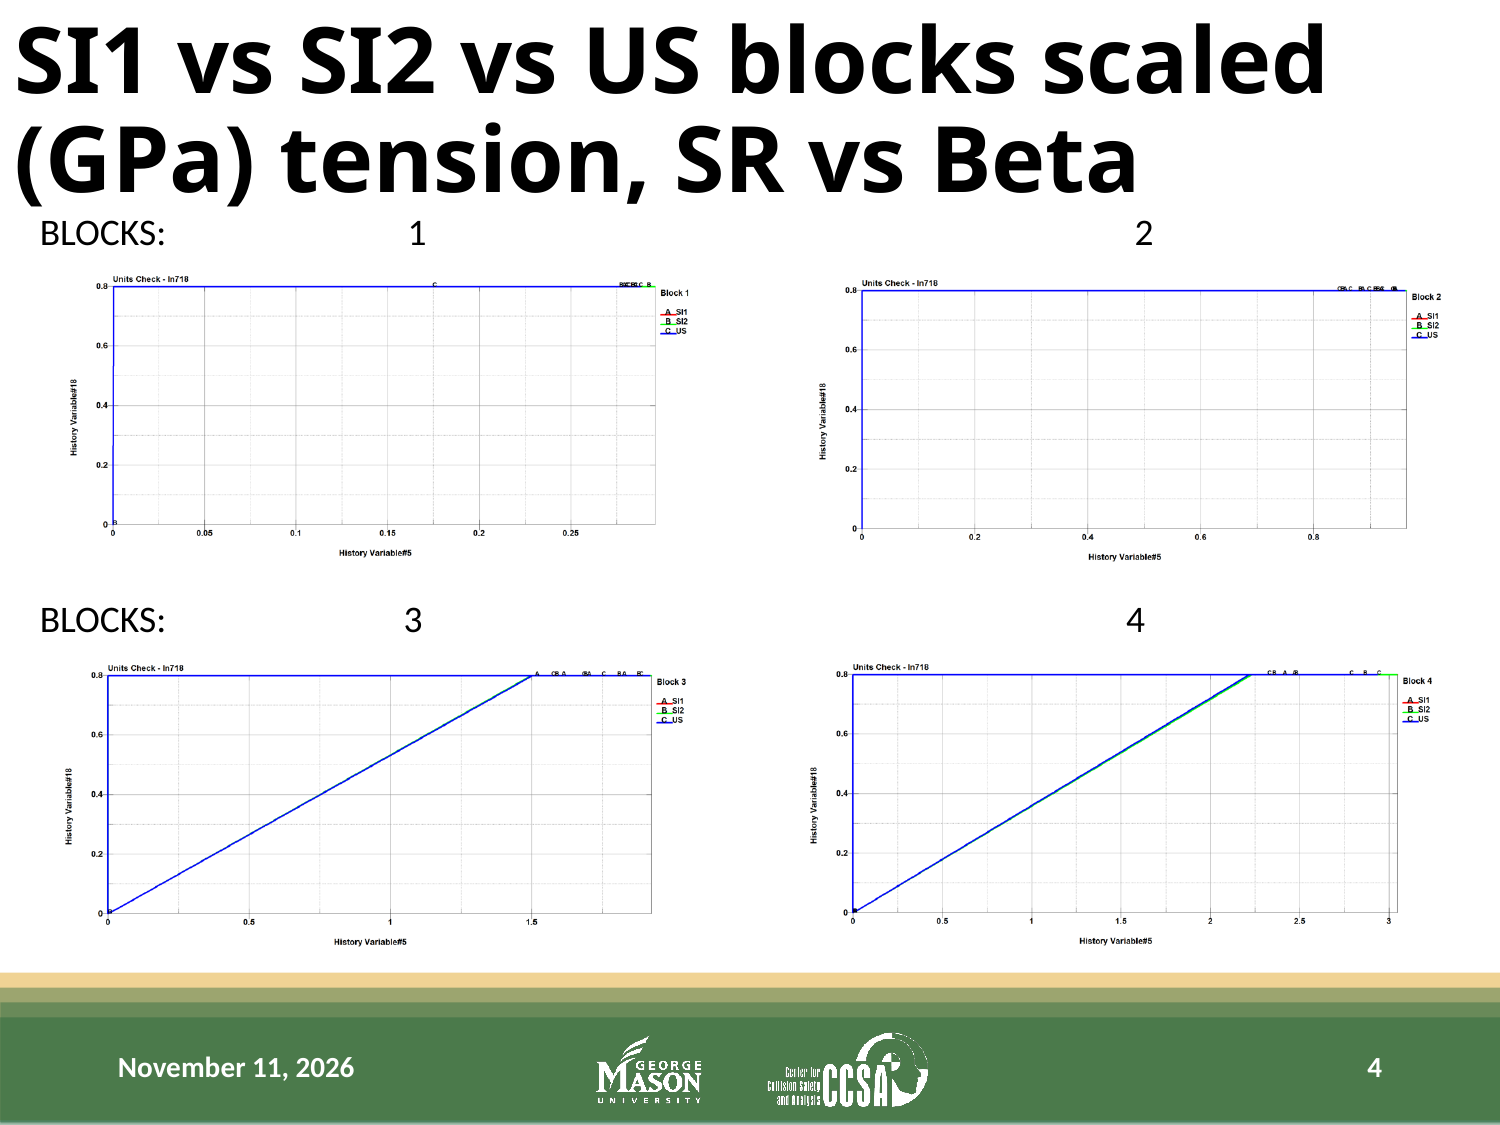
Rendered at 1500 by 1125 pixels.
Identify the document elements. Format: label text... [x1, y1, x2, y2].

picture [787, 656, 1444, 954]
picture [587, 1024, 713, 1115]
text_box BLOCKS: 1 2 [24, 200, 1500, 261]
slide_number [103, 1041, 441, 1102]
text_box BLOCKS: 3 4 [24, 587, 1500, 648]
picture [47, 268, 703, 566]
picture [757, 1024, 938, 1115]
picture [796, 272, 1453, 570]
slide_number 4 [1115, 1041, 1397, 1102]
text_box SI1 vs SI2 vs US blocks scaled (GPa) tension, SR vs Beta [0, 25, 1450, 201]
picture [42, 657, 698, 955]
